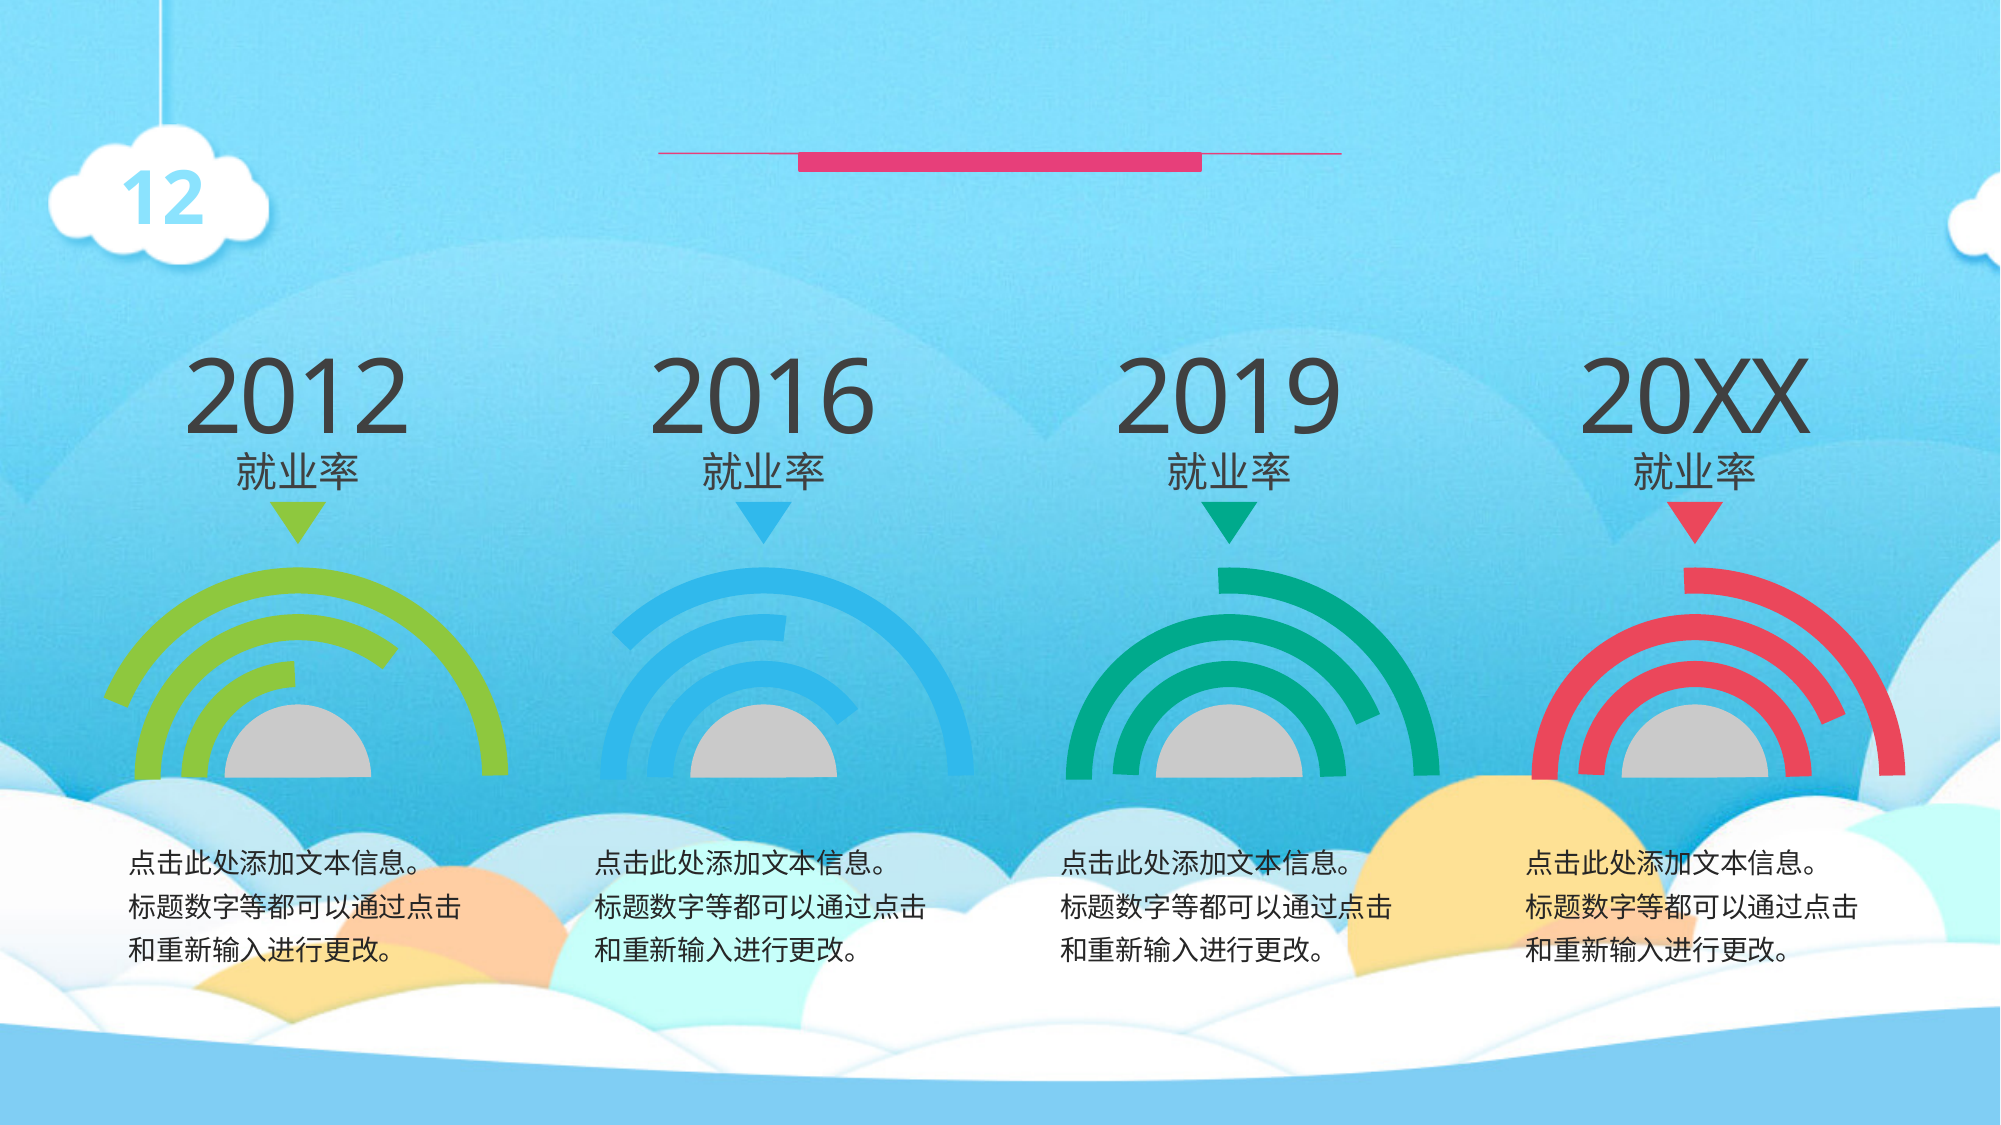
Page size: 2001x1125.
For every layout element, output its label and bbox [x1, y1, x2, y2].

text_box [100, 322, 496, 975]
text_box [566, 322, 961, 975]
picture [0, 0, 2001, 1125]
text_box [1497, 322, 1893, 975]
text_box [1032, 322, 1427, 975]
